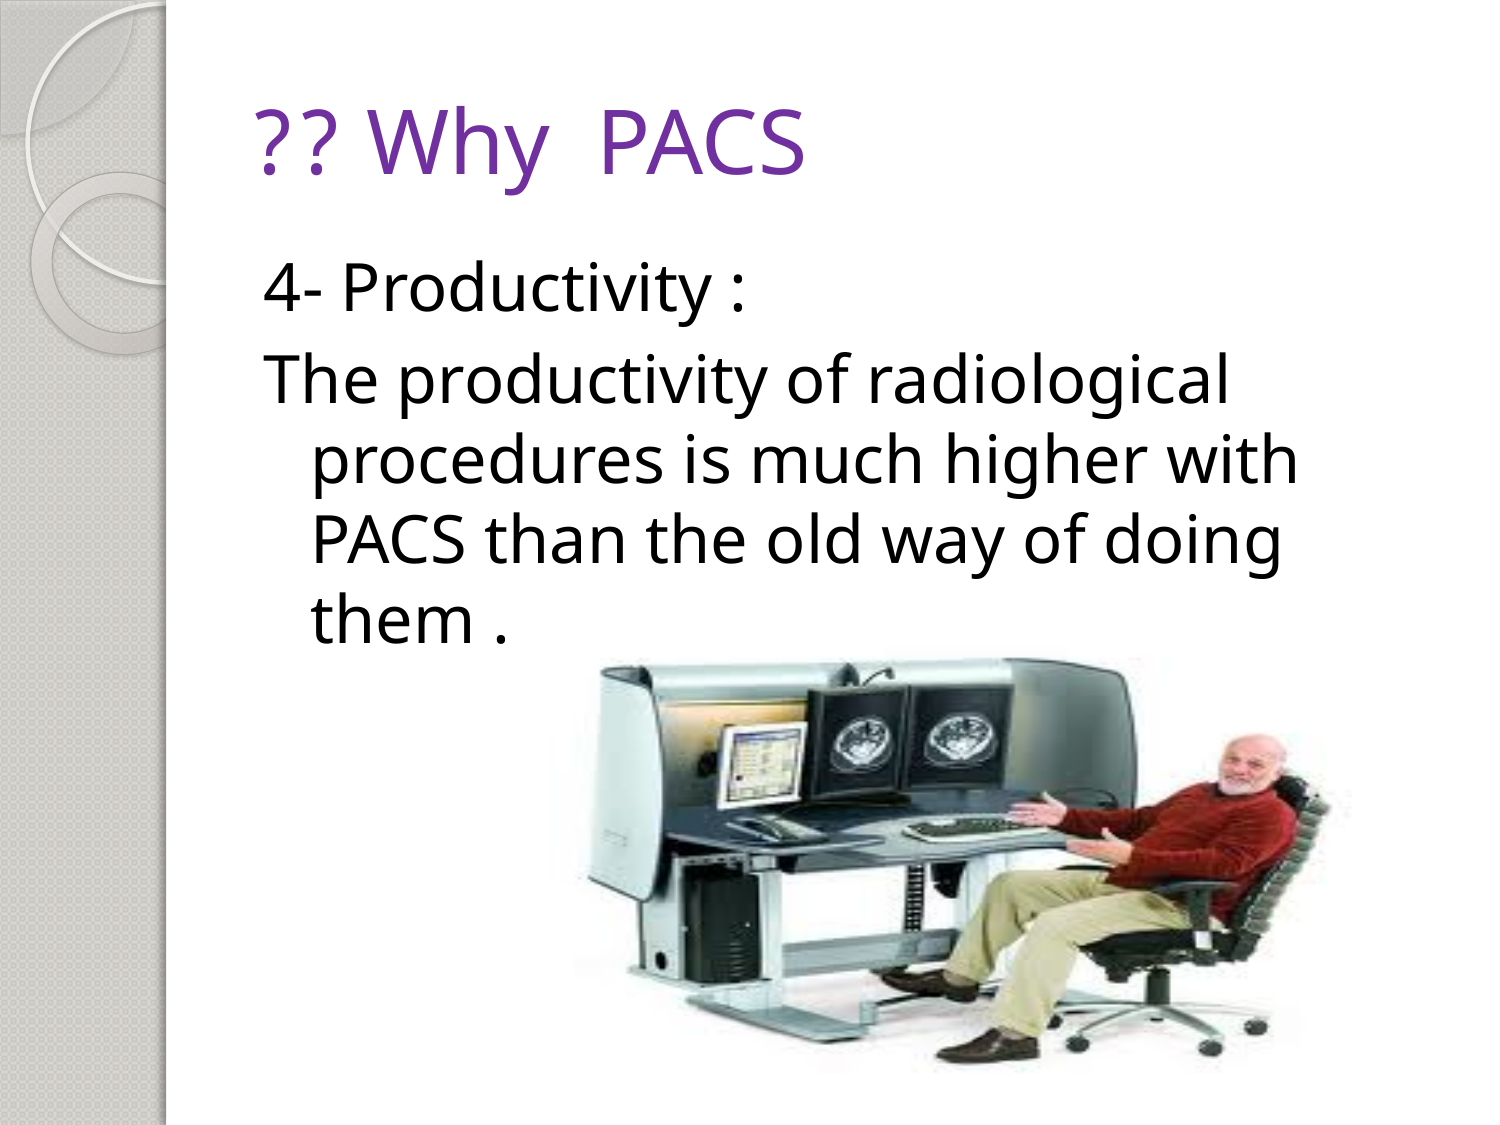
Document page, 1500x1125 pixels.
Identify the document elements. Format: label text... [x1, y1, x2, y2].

title Why PACS ?? [235, 45, 1466, 233]
picture [550, 620, 1391, 1079]
list 4- Productivity : The productivity of radiological procedures is much higher with PACS than the old way of doing them . [235, 237, 1466, 1025]
